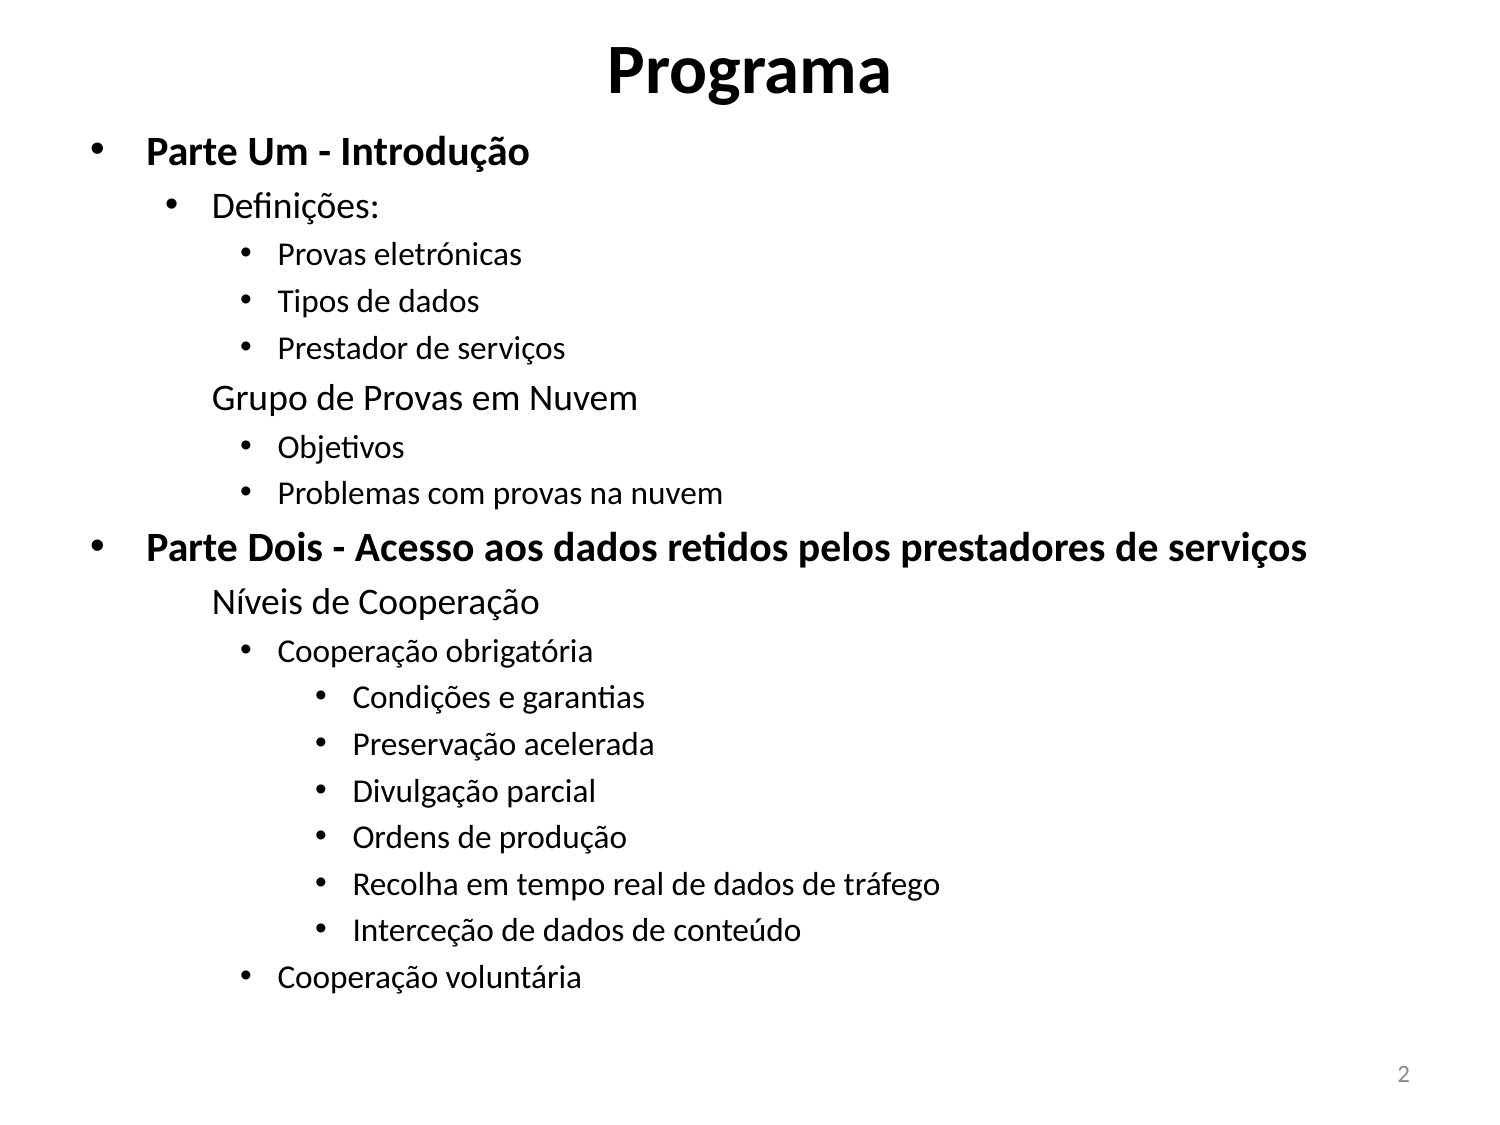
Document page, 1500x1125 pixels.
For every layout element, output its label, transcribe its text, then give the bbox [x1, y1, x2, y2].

list Parte Um - Introdução Definições: Provas eletrónicas Tipos de dados Prestador de serviços Grupo de Provas em Nuvem Objetivos Problemas com provas na nuvem Parte Dois - Acesso aos dados retidos pelos prestadores de serviços Níveis de Cooperação Cooperação obrigatória Condições e garantias Preservação acelerada Divulgação parcial Ordens de produção Recolha em tempo real de dados de tráfego Interceção de dados de conteúdo Cooperação voluntária [75, 115, 1350, 1078]
slide_number 2 [1074, 1042, 1425, 1103]
title Programa [75, 15, 1425, 108]
